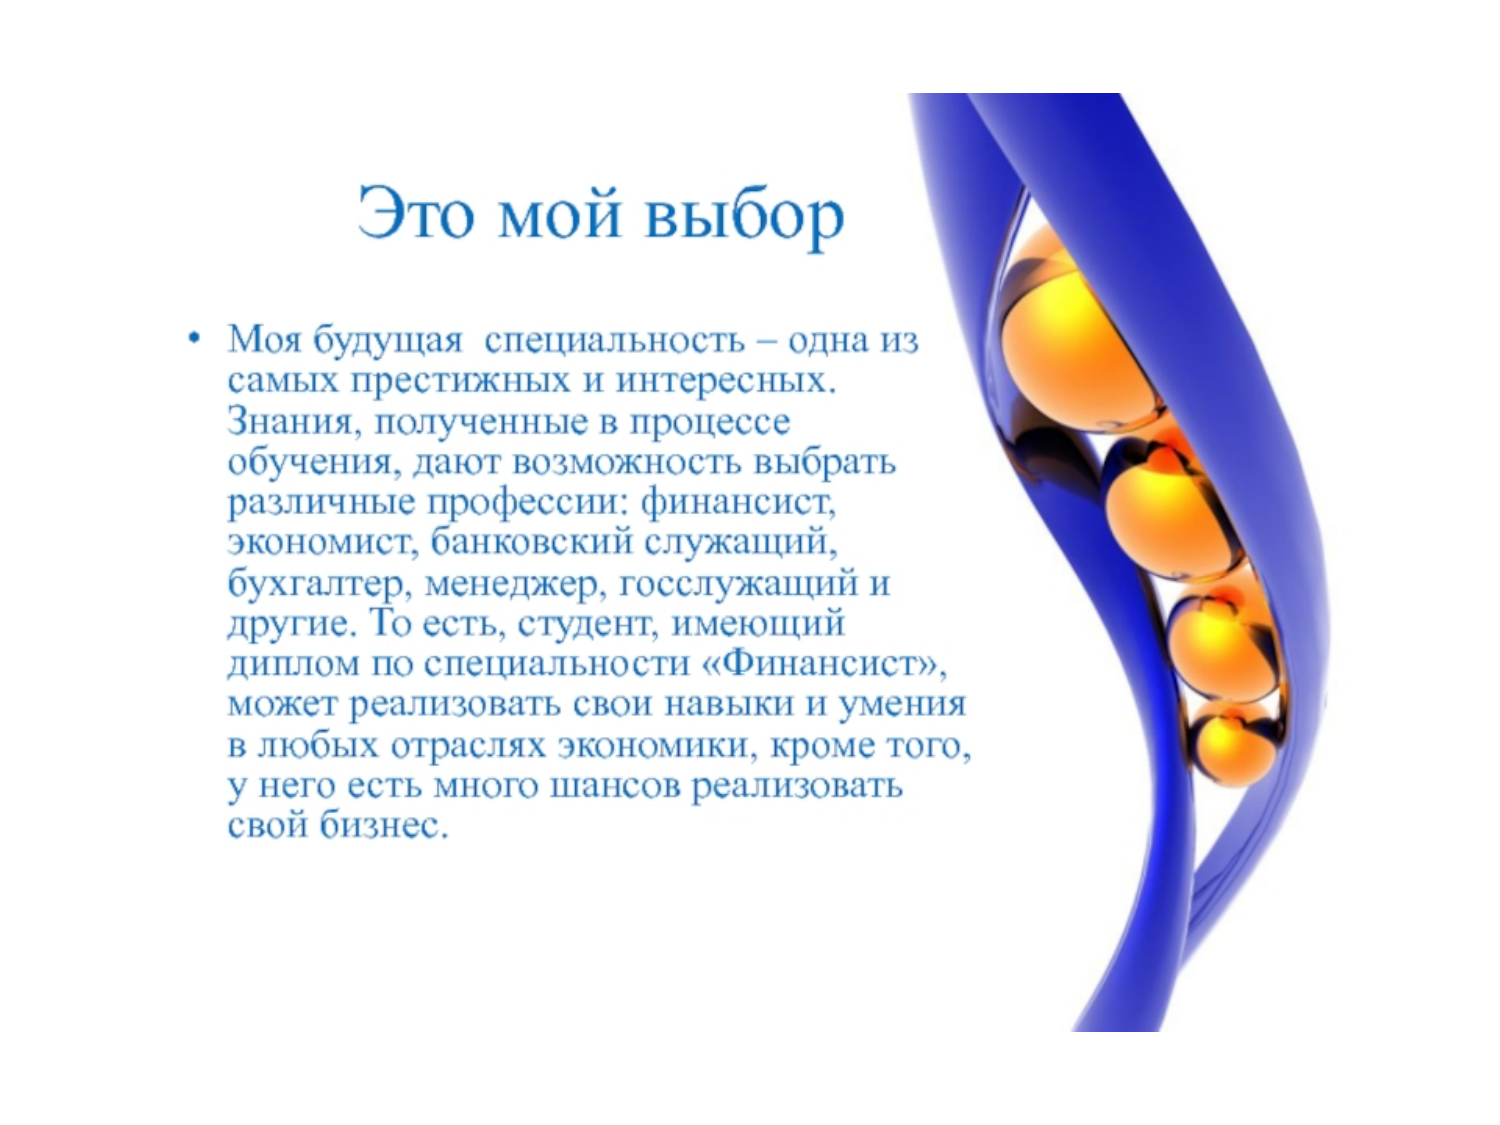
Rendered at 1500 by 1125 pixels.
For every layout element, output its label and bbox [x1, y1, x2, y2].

picture [124, 93, 1376, 1032]
